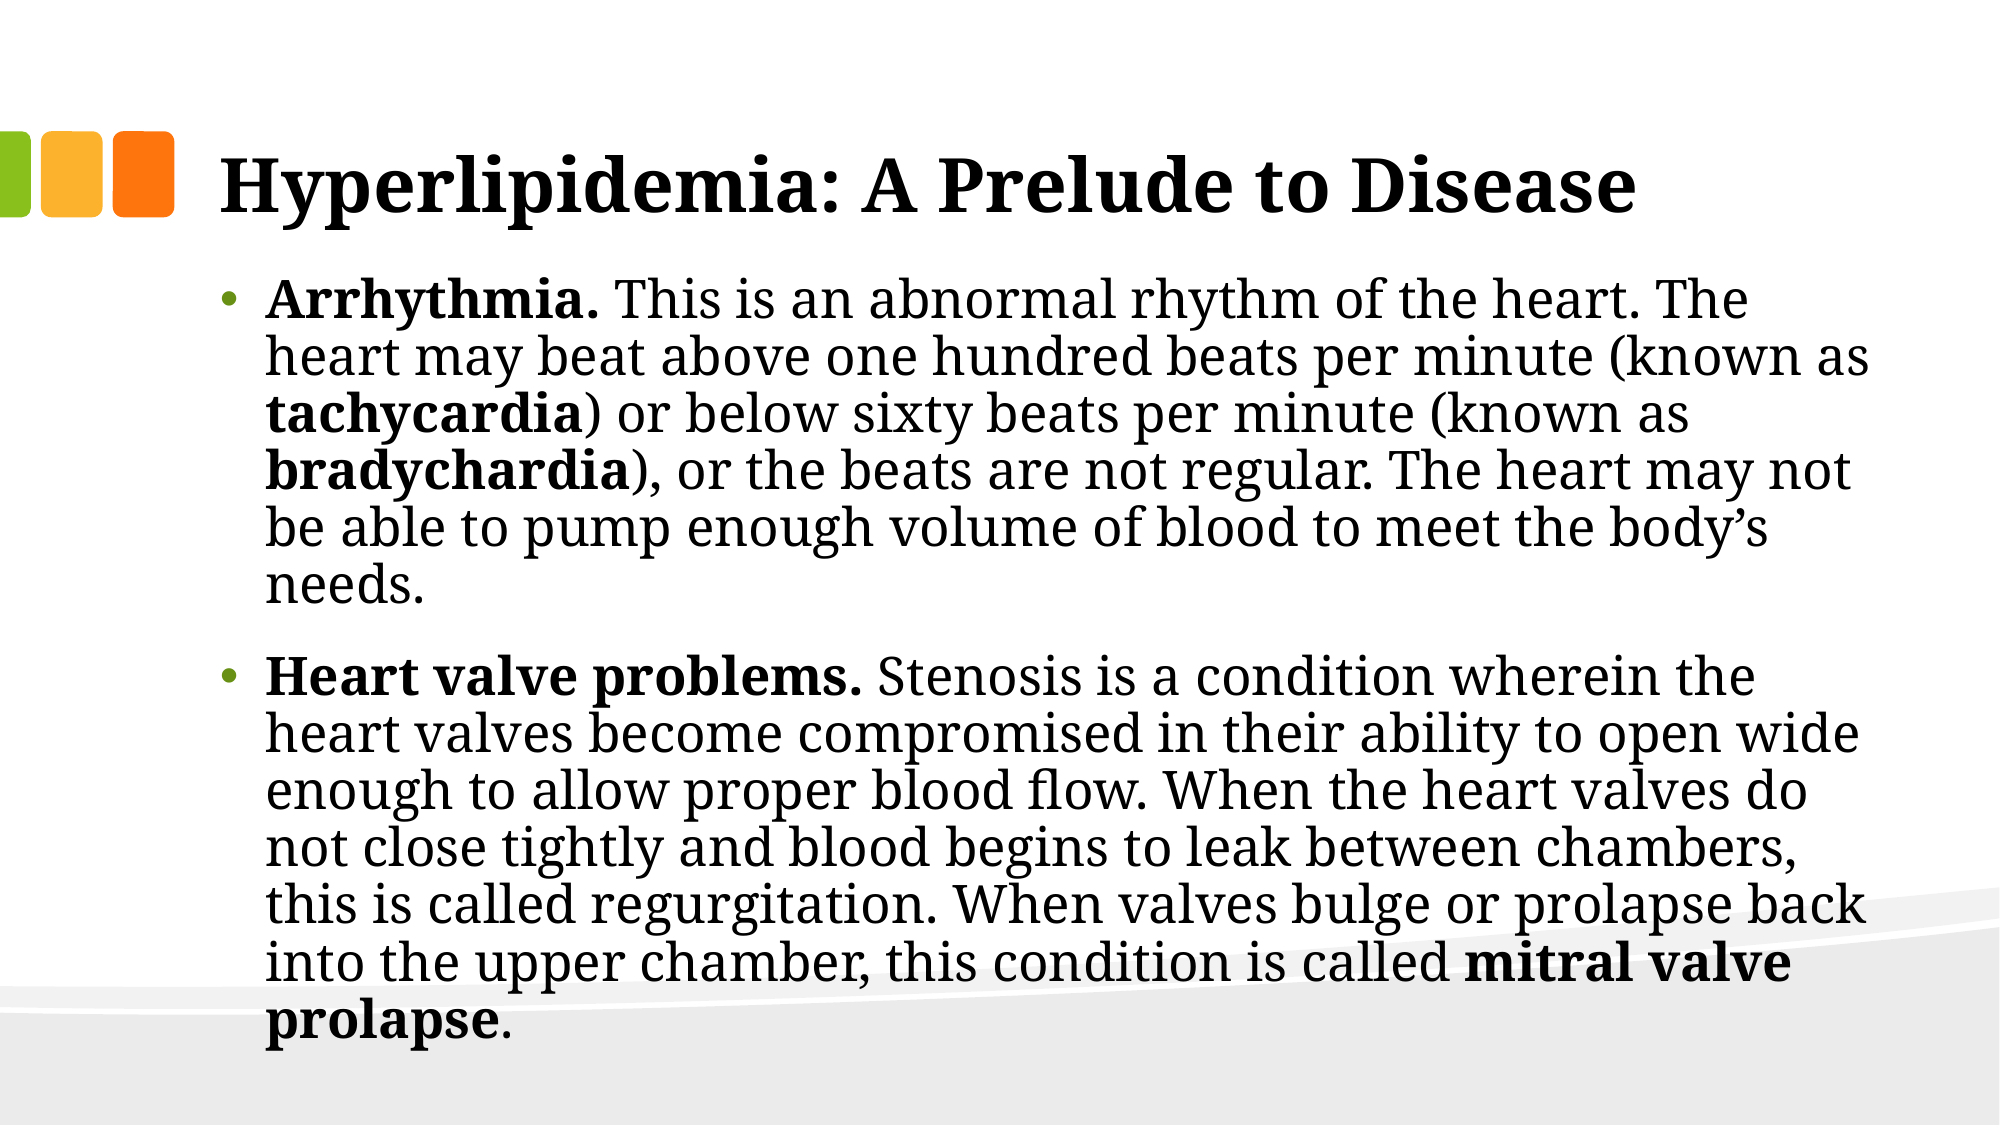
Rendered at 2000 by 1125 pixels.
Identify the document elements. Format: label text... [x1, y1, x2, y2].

list Arrhythmia. This is an abnormal rhythm of the heart. The heart may beat above one hundred beats per minute (known as tachycardia) or below sixty beats per minute (known as bradychardia), or the beats are not regular. The heart may not be able to pump enough volume of blood to meet the body’s needs. Heart valve problems. Stenosis is a condition wherein the heart valves become compromised in their ability to open wide enough to allow proper blood flow. When the heart valves do not close tightly and blood begins to leak between chambers, this is called regurgitation. When valves bulge or prolapse back into the upper chamber, this condition is called mitral valve prolapse. [199, 262, 1913, 1063]
title Hyperlipidemia: A Prelude to Disease [199, 24, 1800, 238]
